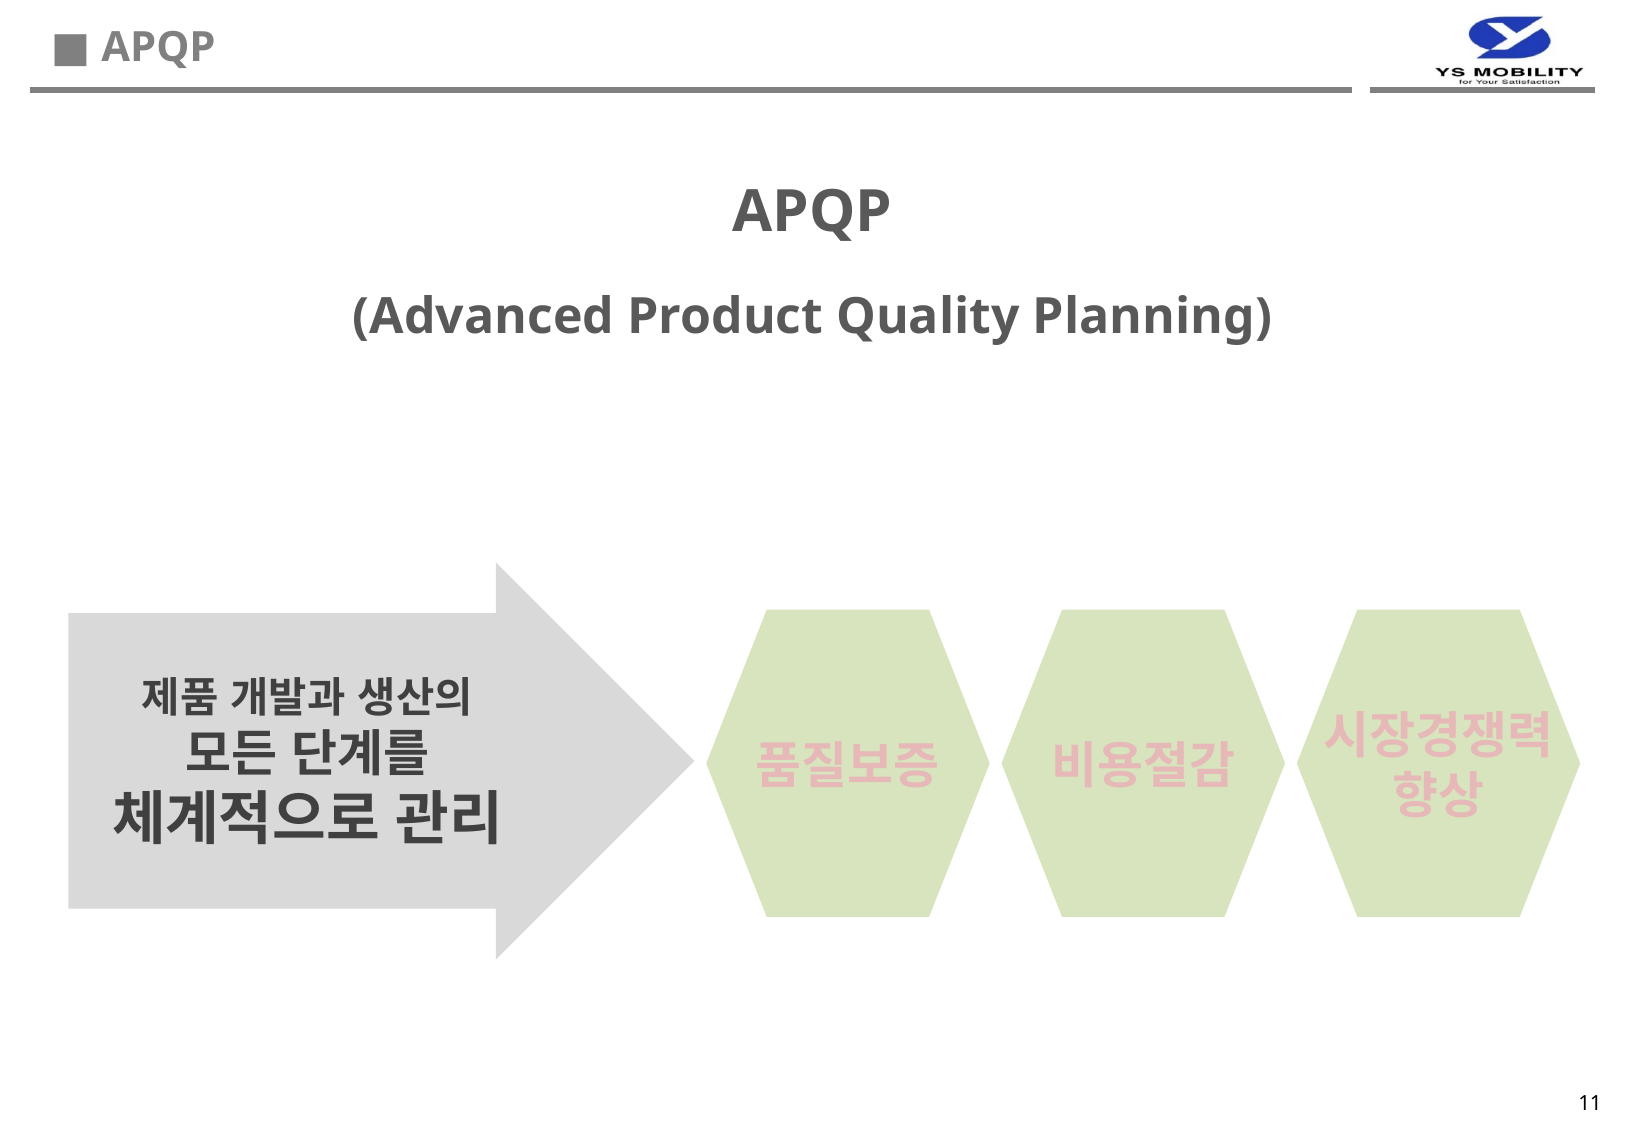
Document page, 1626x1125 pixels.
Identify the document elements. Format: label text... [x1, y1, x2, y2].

text_box 시장경쟁력 향상 [1296, 609, 1581, 917]
text_box 비용절감 [1001, 609, 1286, 917]
picture [1414, 14, 1586, 87]
text_box 제품 개발과 생산의 모든 단계를 체계적으로 관리 [66, 560, 697, 962]
text_box APQP (Advanced Product Quality Planning) [56, 165, 1569, 352]
text_box 품질보증 [706, 609, 990, 917]
text_box ■ APQP [36, 12, 1262, 78]
